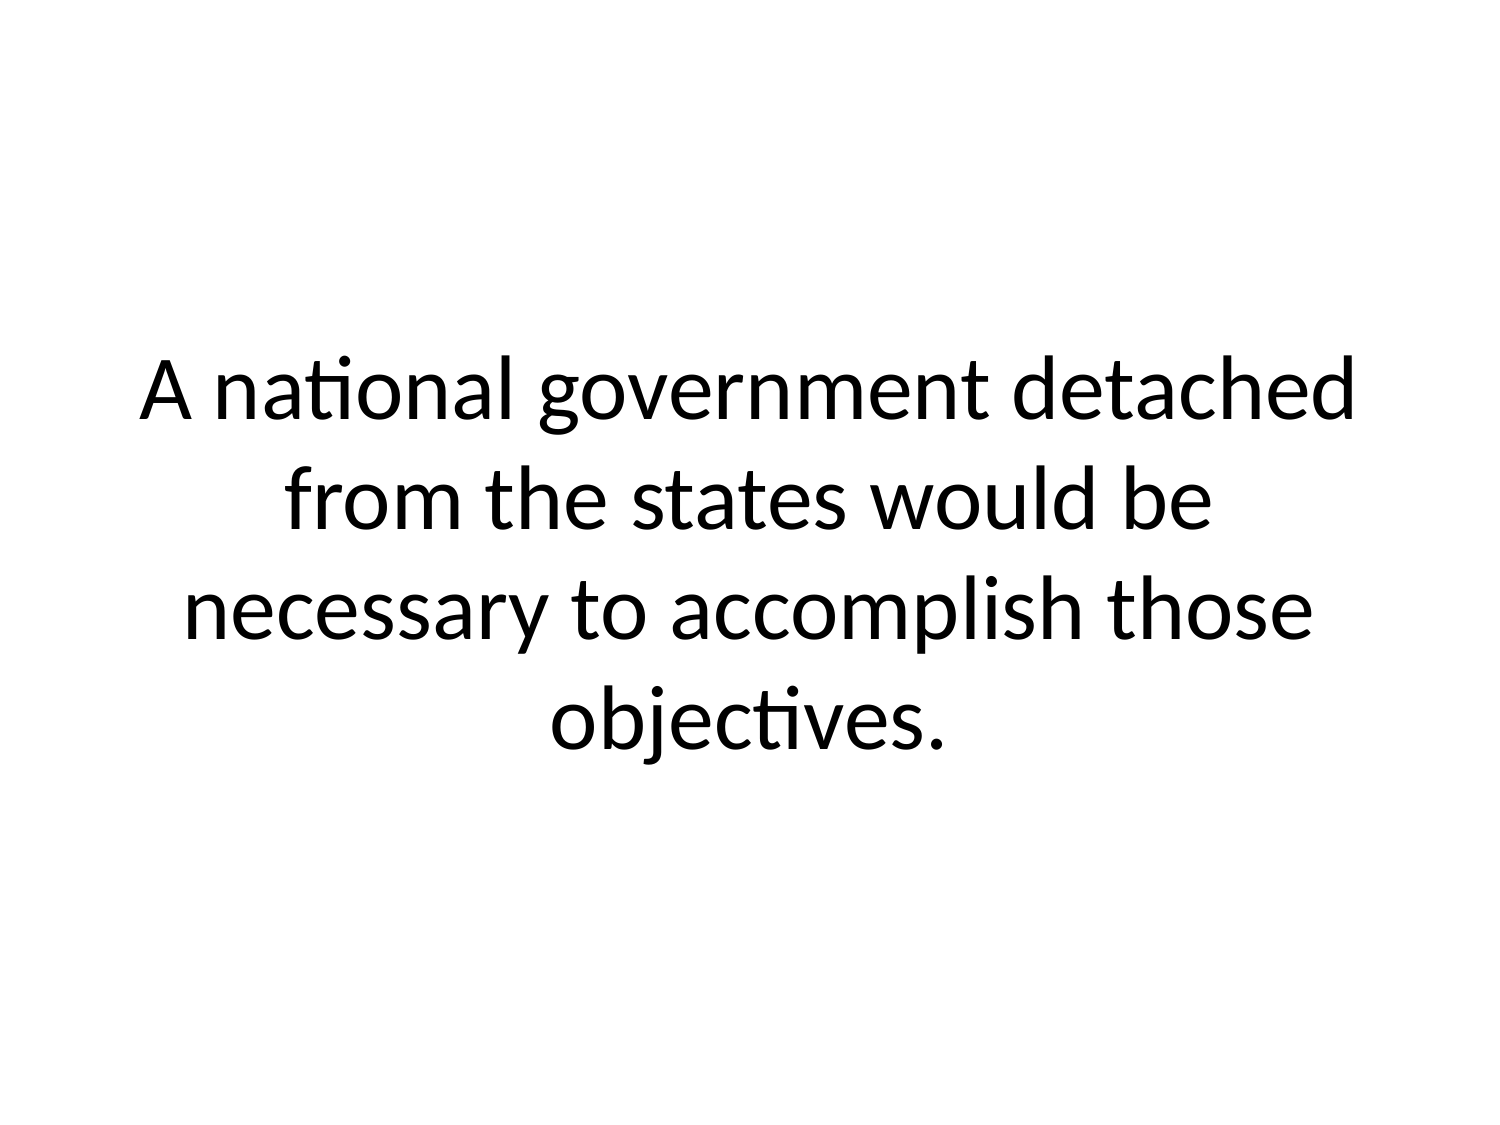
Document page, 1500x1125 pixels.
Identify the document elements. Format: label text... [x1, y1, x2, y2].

title A national government detached from the states would be necessary to accomplish those objectives. [74, 44, 1426, 1051]
